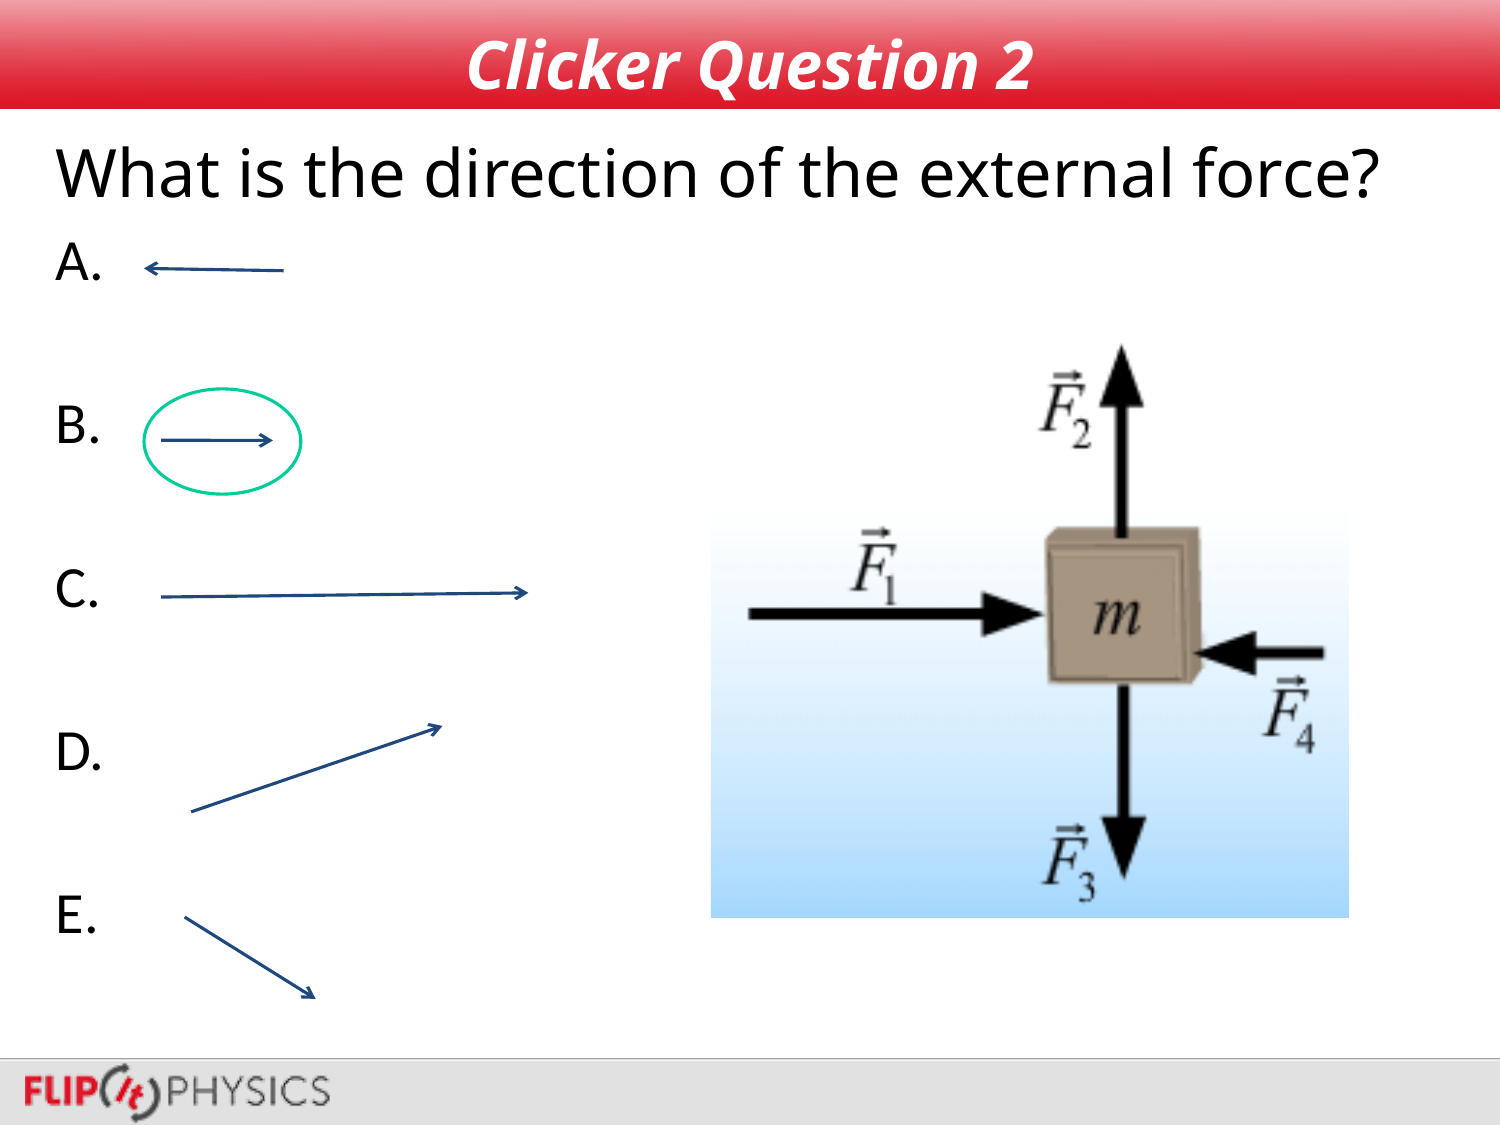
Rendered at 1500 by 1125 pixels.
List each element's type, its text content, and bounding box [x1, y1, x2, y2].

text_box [160, 592, 529, 598]
title Clicker Question 2 [75, 15, 1425, 91]
text_box [144, 388, 301, 495]
picture [0, 1058, 1500, 1125]
list What is the direction of the external force? A. B. C. D. E. [40, 123, 1500, 1016]
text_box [184, 916, 316, 1000]
picture [0, 0, 1500, 109]
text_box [190, 725, 443, 813]
picture [710, 282, 1350, 918]
